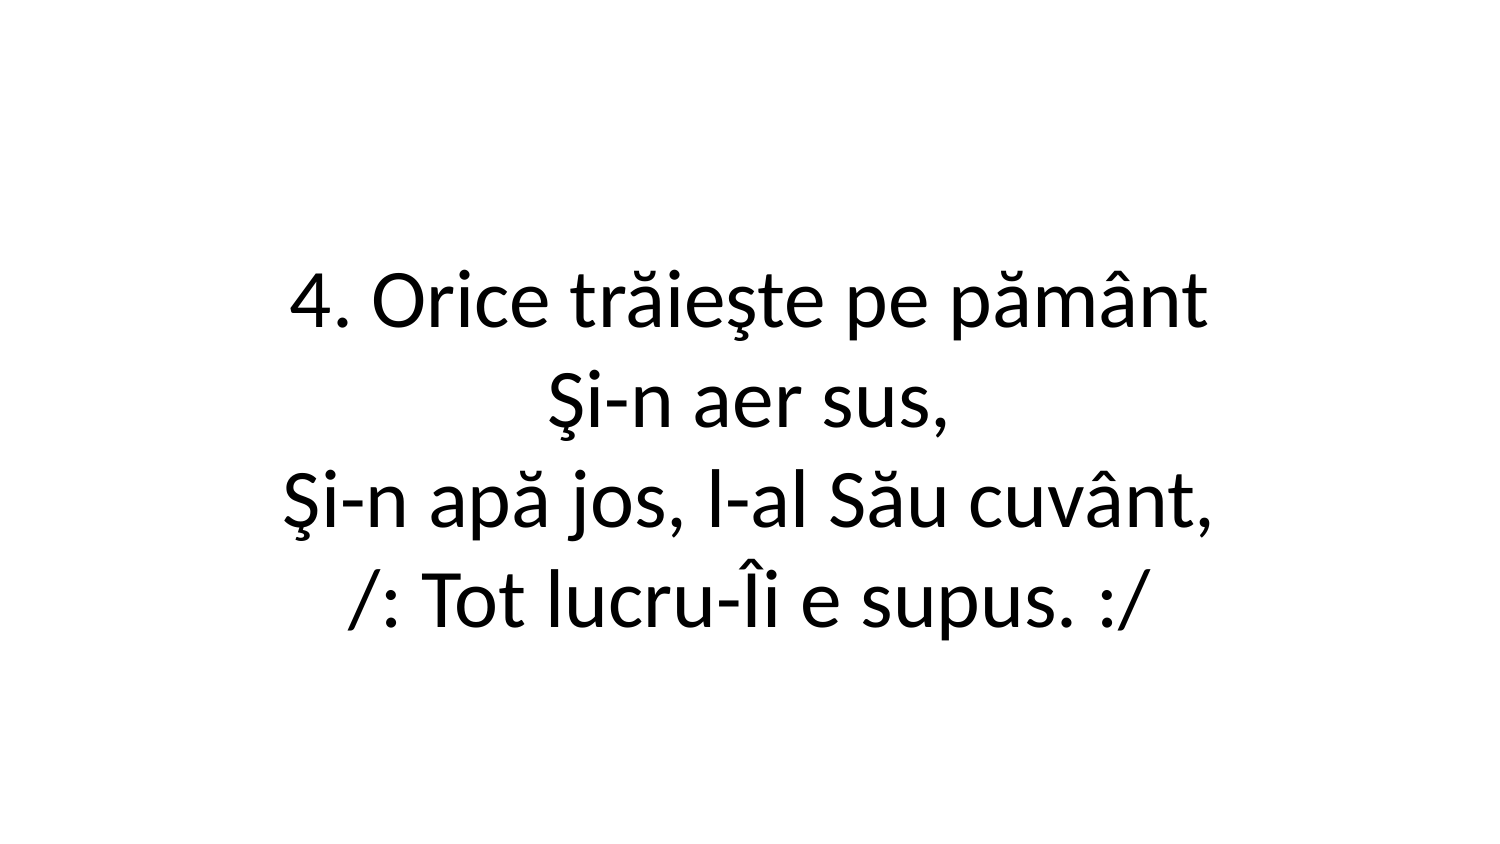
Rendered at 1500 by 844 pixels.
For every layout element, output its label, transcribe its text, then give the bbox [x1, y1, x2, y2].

text_box 4. Orice trăieşte pe pământ Şi-n aer sus, Şi-n apă jos, l-al Său cuvânt, /: Tot lucru-Îi e supus. :/ [268, 192, 1232, 652]
